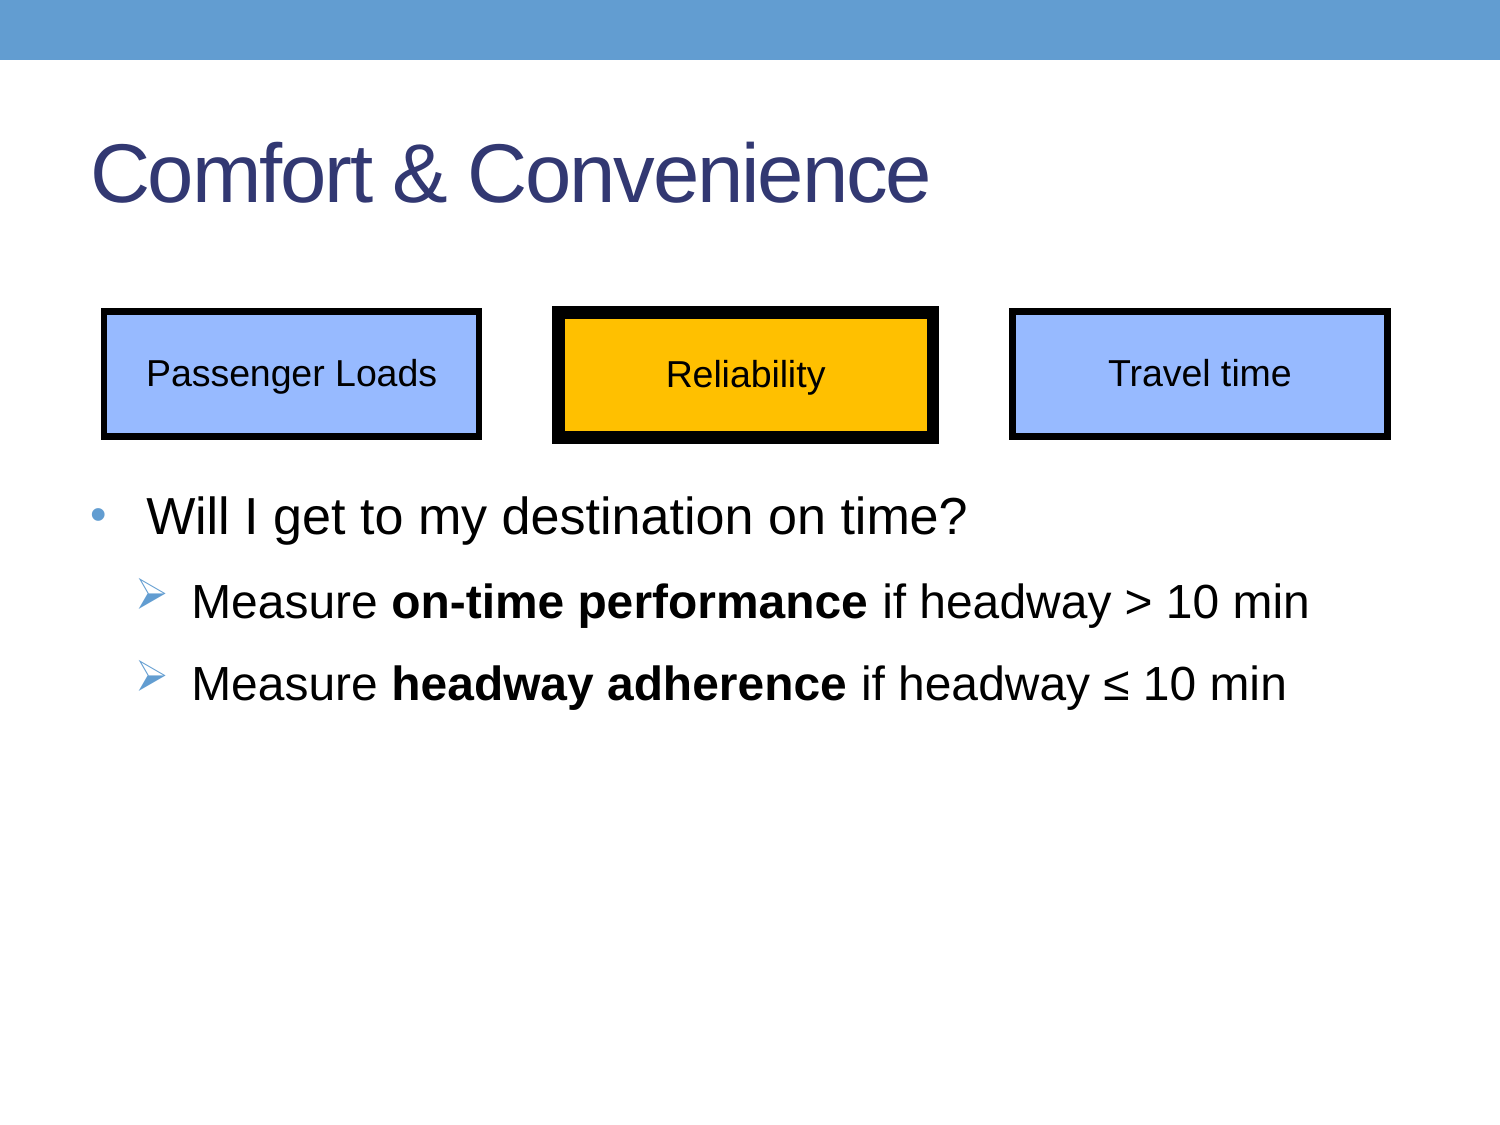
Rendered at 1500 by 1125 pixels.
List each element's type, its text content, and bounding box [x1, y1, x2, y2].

title Comfort & Convenience [75, 87, 1425, 250]
list Will I get to my destination on time? Measure on-time performance if headway > 10 min Measure headway adherence if headway ≤ 10 min [75, 475, 1425, 930]
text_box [103, 311, 1388, 438]
